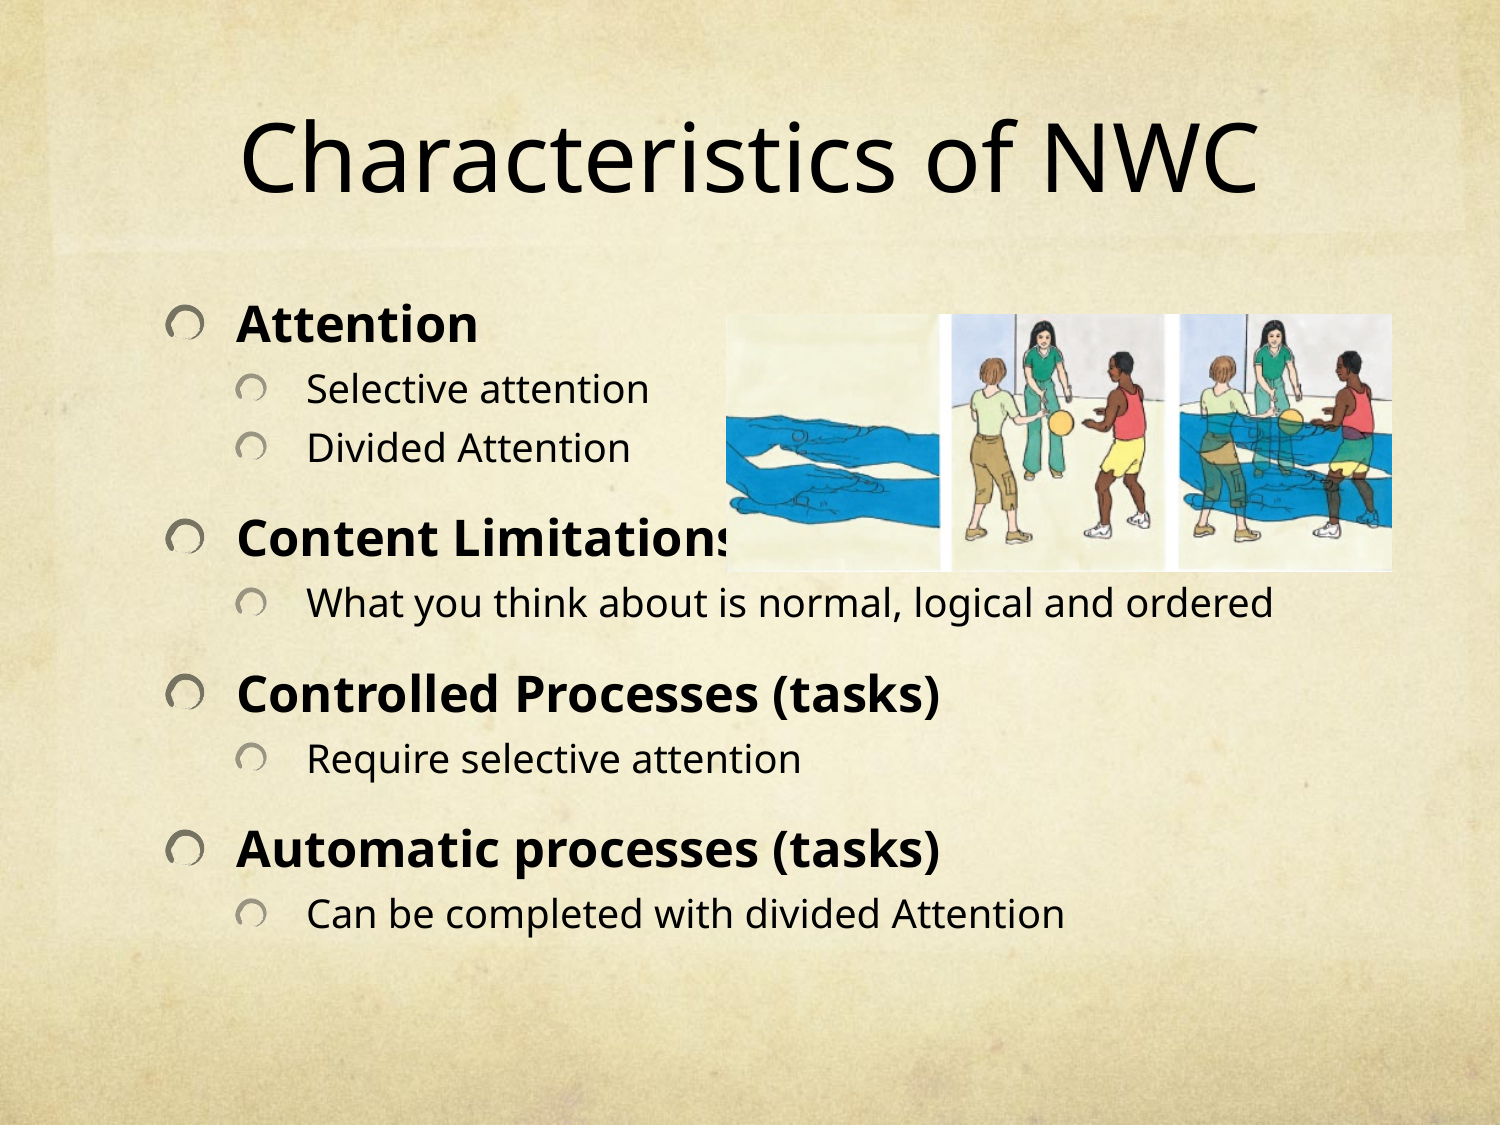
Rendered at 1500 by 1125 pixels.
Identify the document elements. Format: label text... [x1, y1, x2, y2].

title Characteristics of NWC [150, 82, 1350, 225]
picture [0, 0, 1500, 1125]
list Attention Selective attention Divided Attention Content Limitations What you think about is normal, logical and ordered Controlled Processes (tasks) Require selective attention Automatic processes (tasks) Can be completed with divided Attention [150, 284, 1350, 950]
